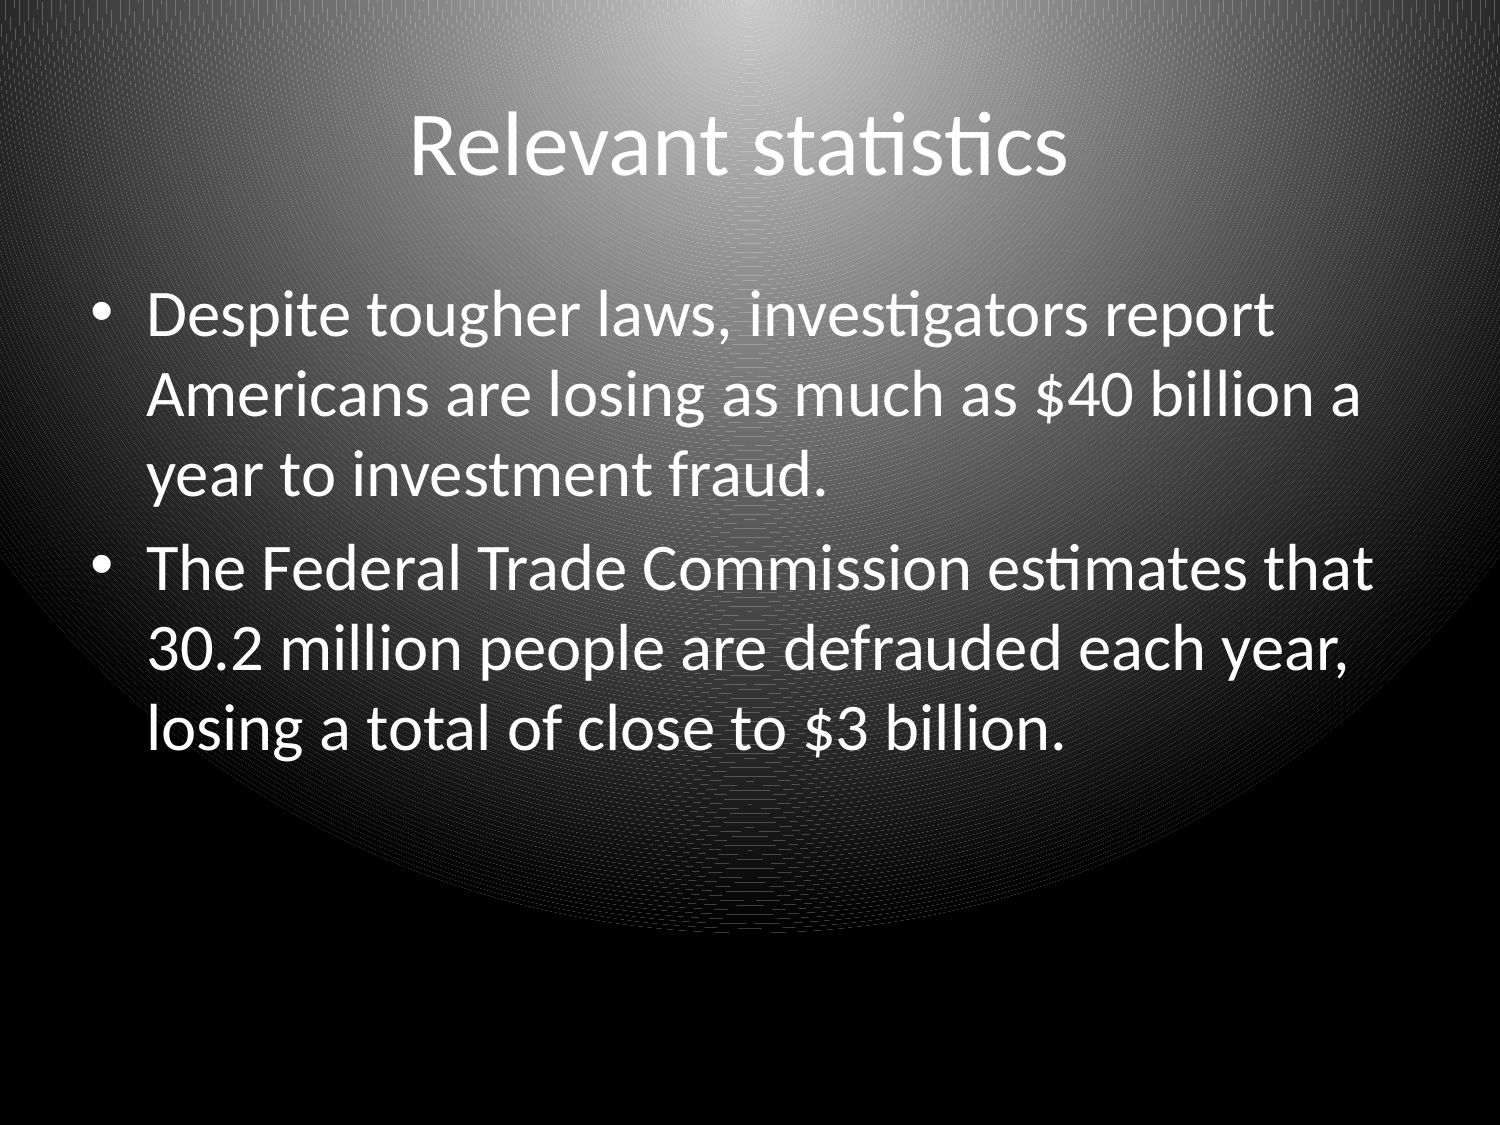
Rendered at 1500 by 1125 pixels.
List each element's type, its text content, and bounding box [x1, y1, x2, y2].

list Despite tougher laws, investigators report Americans are losing as much as $40 billion a year to investment fraud. The Federal Trade Commission estimates that 30.2 million people are defrauded each year, losing a total of close to $3 billion. [75, 262, 1425, 1005]
title Relevant statistics [75, 45, 1425, 233]
